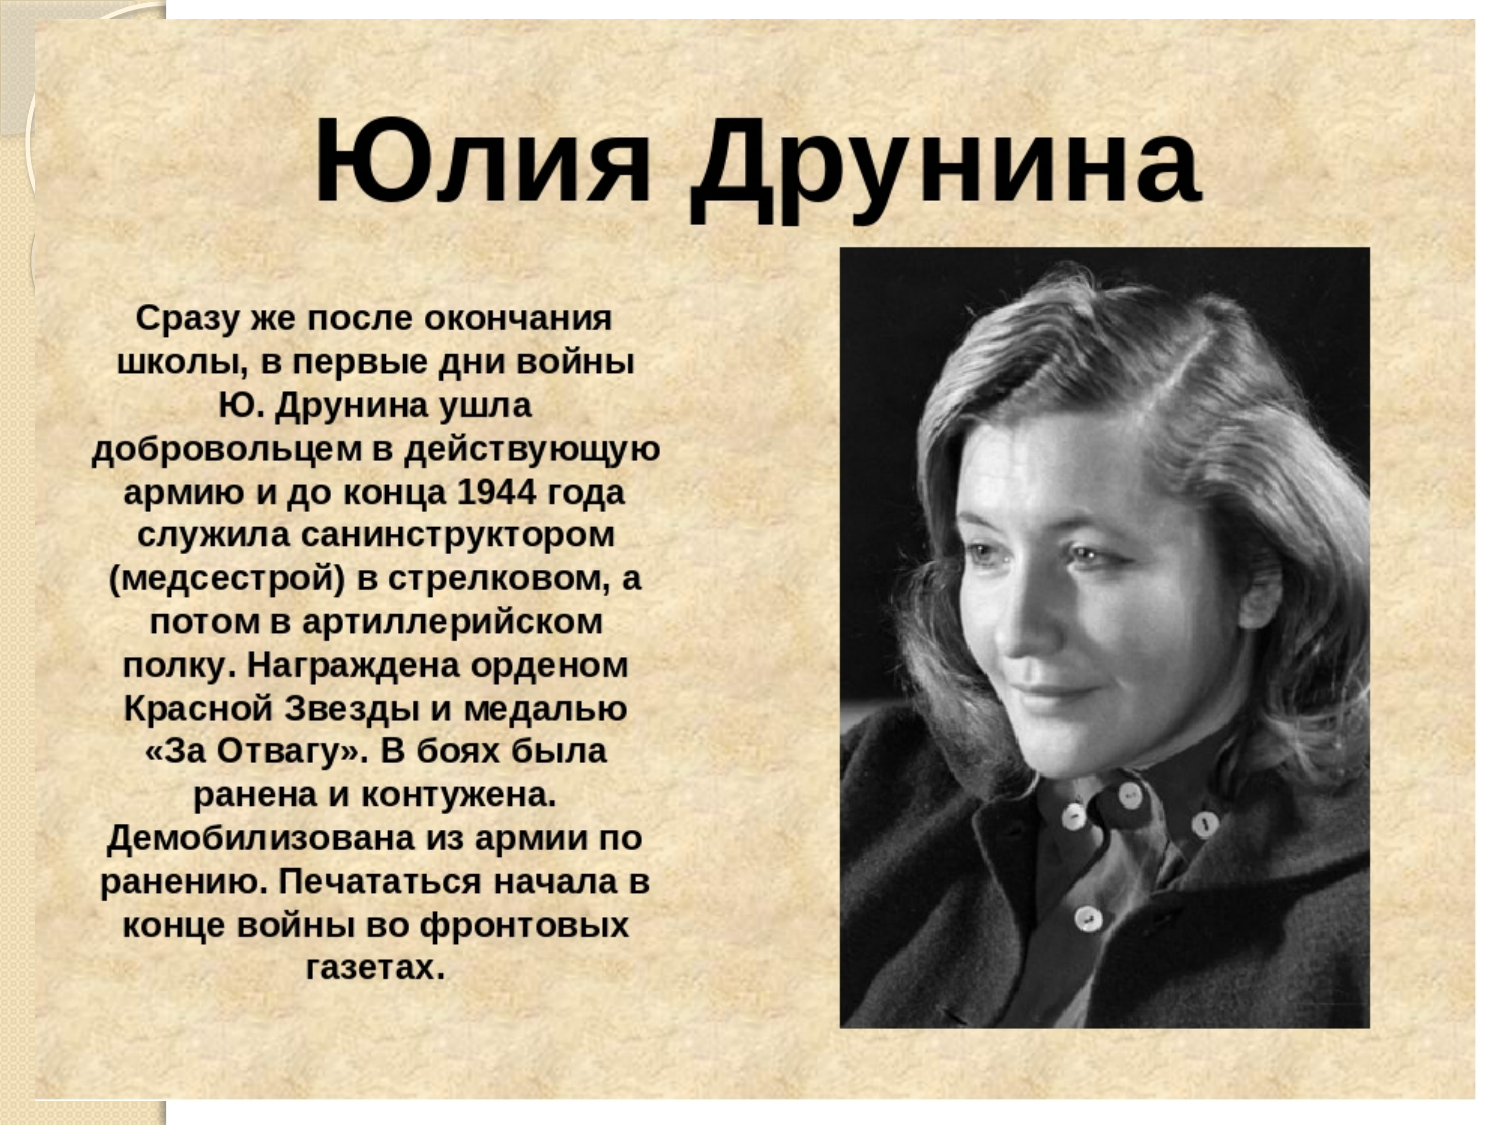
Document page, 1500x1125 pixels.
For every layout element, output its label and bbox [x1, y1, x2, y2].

list [34, 19, 1477, 1101]
